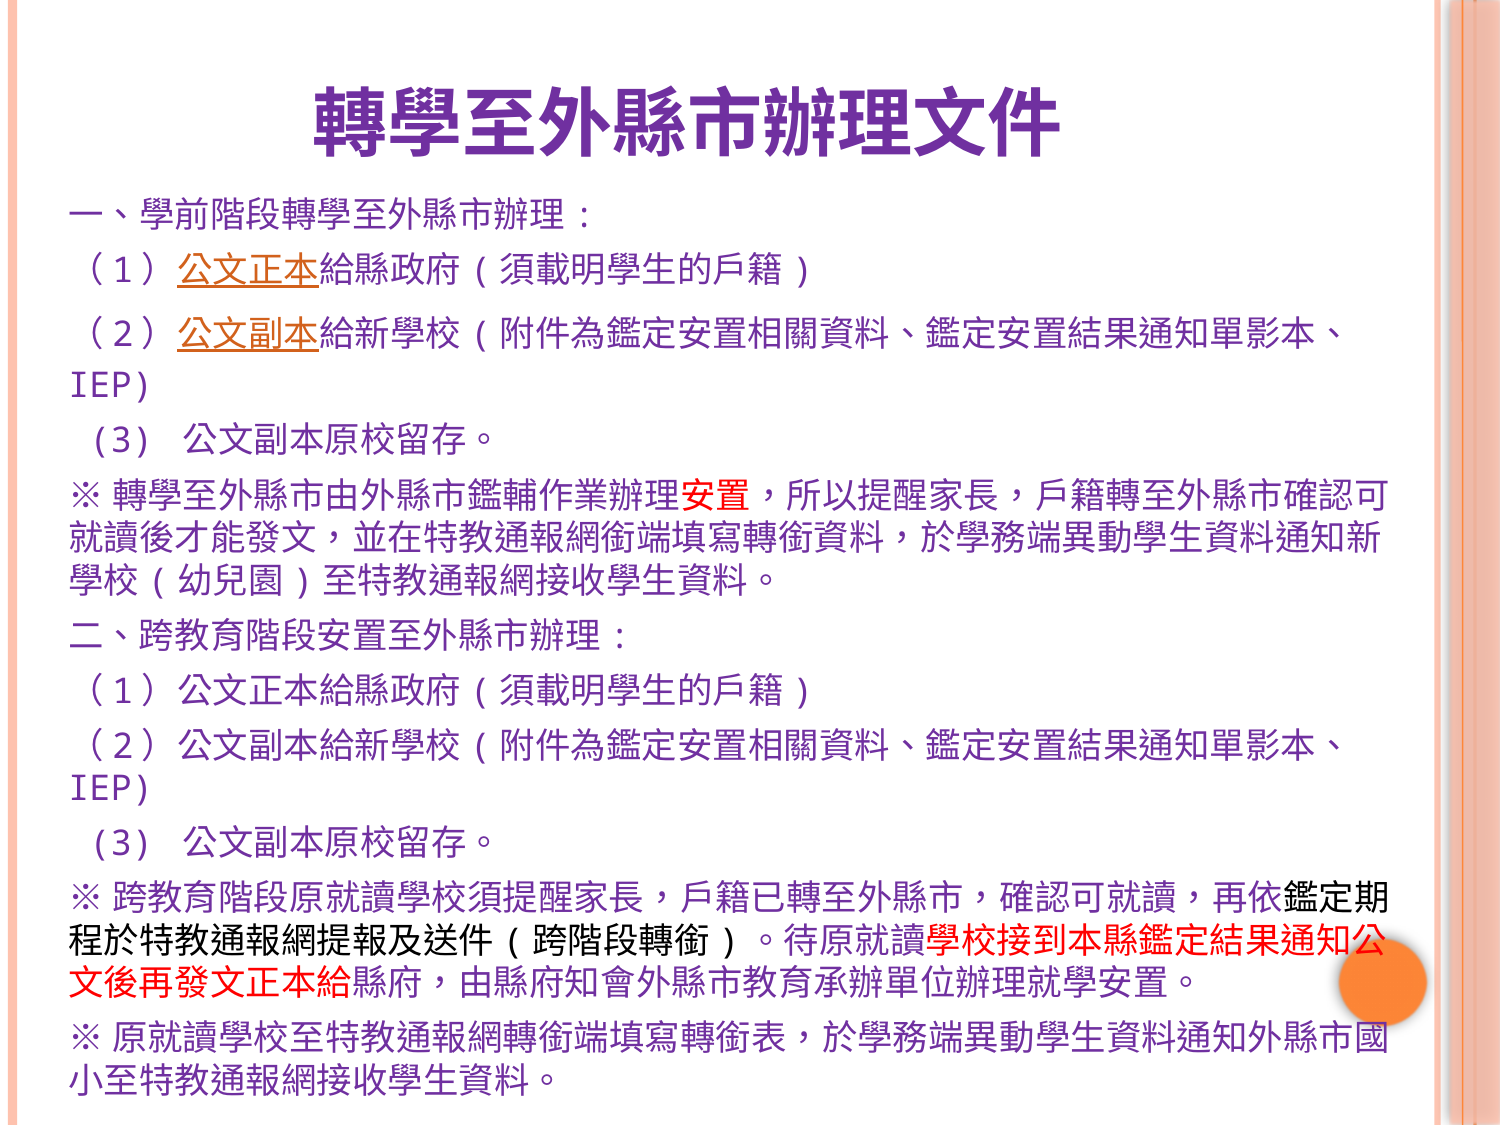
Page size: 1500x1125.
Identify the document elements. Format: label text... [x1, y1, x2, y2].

list 一、學前階段轉學至外縣市辦理: （1）公文正本給縣政府(須載明學生的戶籍) （2）公文副本給新學校(附件為鑑定安置相關資料、鑑定安置結果通知單影本、 IEP) (3) 公文副本原校留存。 ※轉學至外縣市由外縣市鑑輔作業辦理安置，所以提醒家長，戶籍轉至外縣市確認可就讀後才能發文，並在特教通報網銜端填寫轉銜資料，於學務端異動學生資料通知新學校(幼兒園)至特教通報網接收學生資料。 二、跨教育階段安置至外縣市辦理: （1）公文正本給縣政府(須載明學生的戶籍) （2）公文副本給新學校(附件為鑑定安置相關資料、鑑定安置結果通知單影本、 IEP) (3) 公文副本原校留存。 ※跨教育階段原就讀學校須提醒家長，戶籍已轉至外縣市，確認可就讀，再依鑑定期程於特教通報網提報及送件(跨階段轉銜)。待原就讀學校接到本縣鑑定結果通知公文後再發文正本給縣府，由縣府知會外縣市教育承辦單位辦理就學安置。 ※原就讀學校至特教通報網轉銜端填寫轉銜表，於學務端異動學生資料通知外縣市國小至特教通報網接收學生資料。 [53, 184, 1412, 1062]
title 轉學至外縣市辦理文件 [75, 45, 1300, 184]
